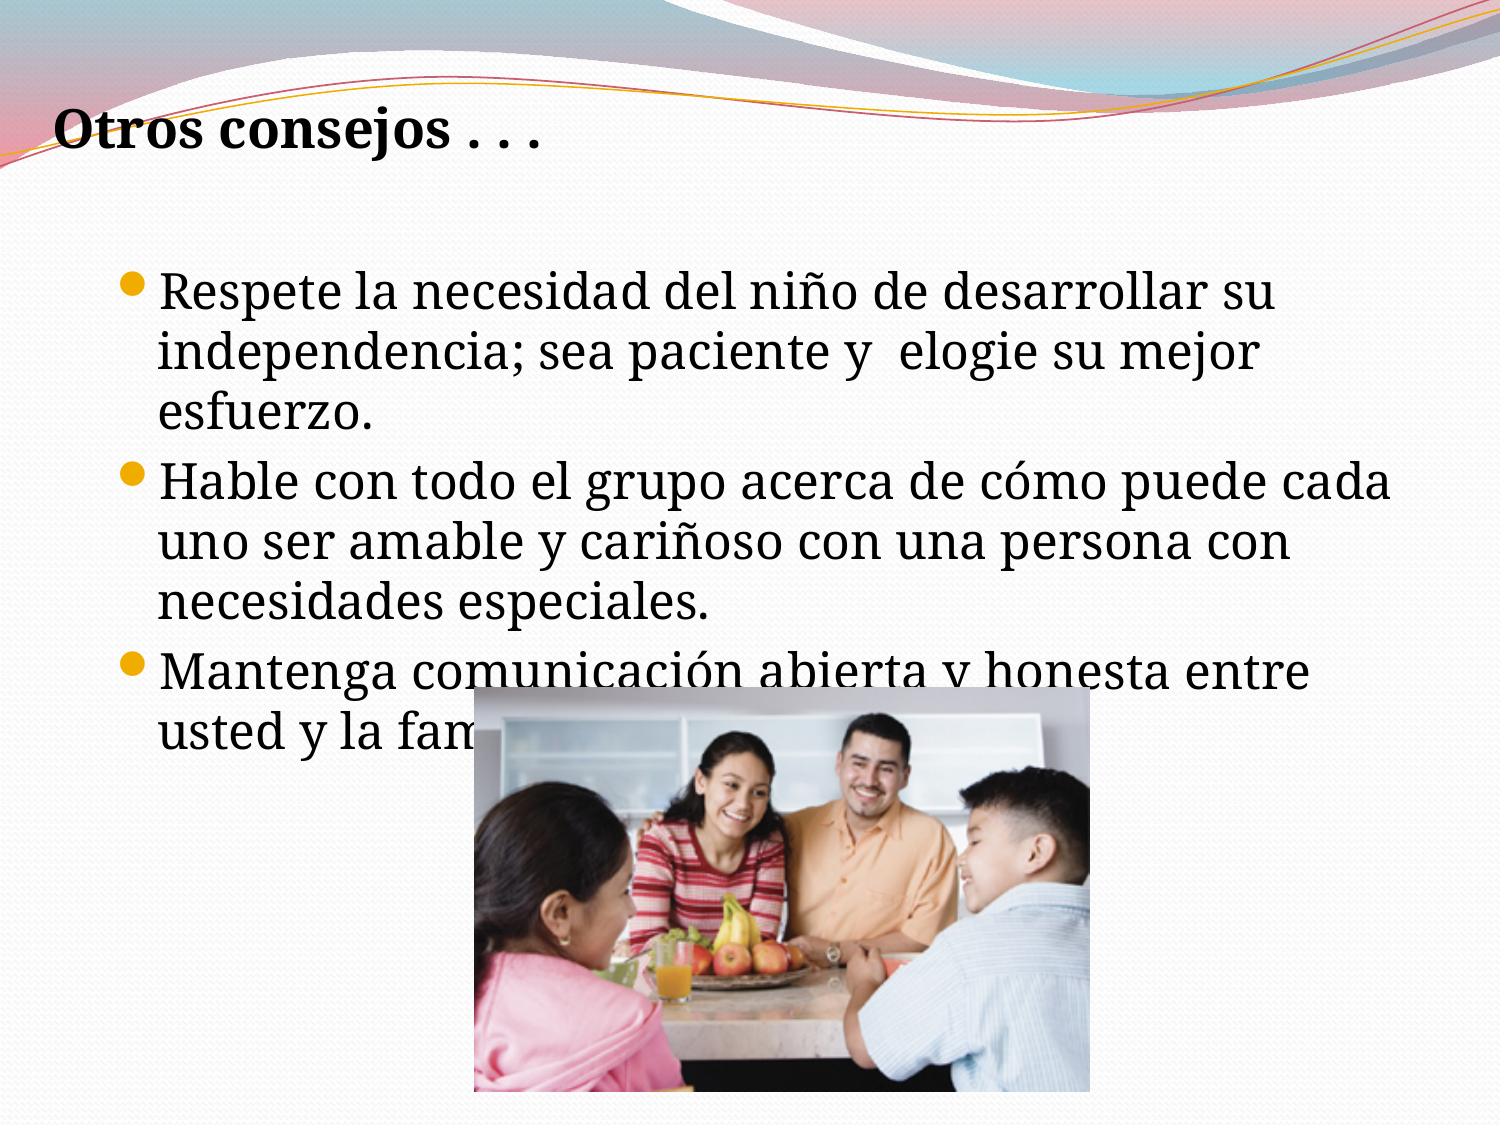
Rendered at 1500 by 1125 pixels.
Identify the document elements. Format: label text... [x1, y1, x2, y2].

picture [474, 687, 1090, 1092]
list Otros consejos . . . Respete la necesidad del niño de desarrollar su independencia; sea paciente y elogie su mejor esfuerzo. Hable con todo el grupo acerca de cómo puede cada uno ser amable y cariñoso con una persona con necesidades especiales. Mantenga comunicación abierta y honesta entre usted y la familia del niño. [37, 87, 1463, 1088]
